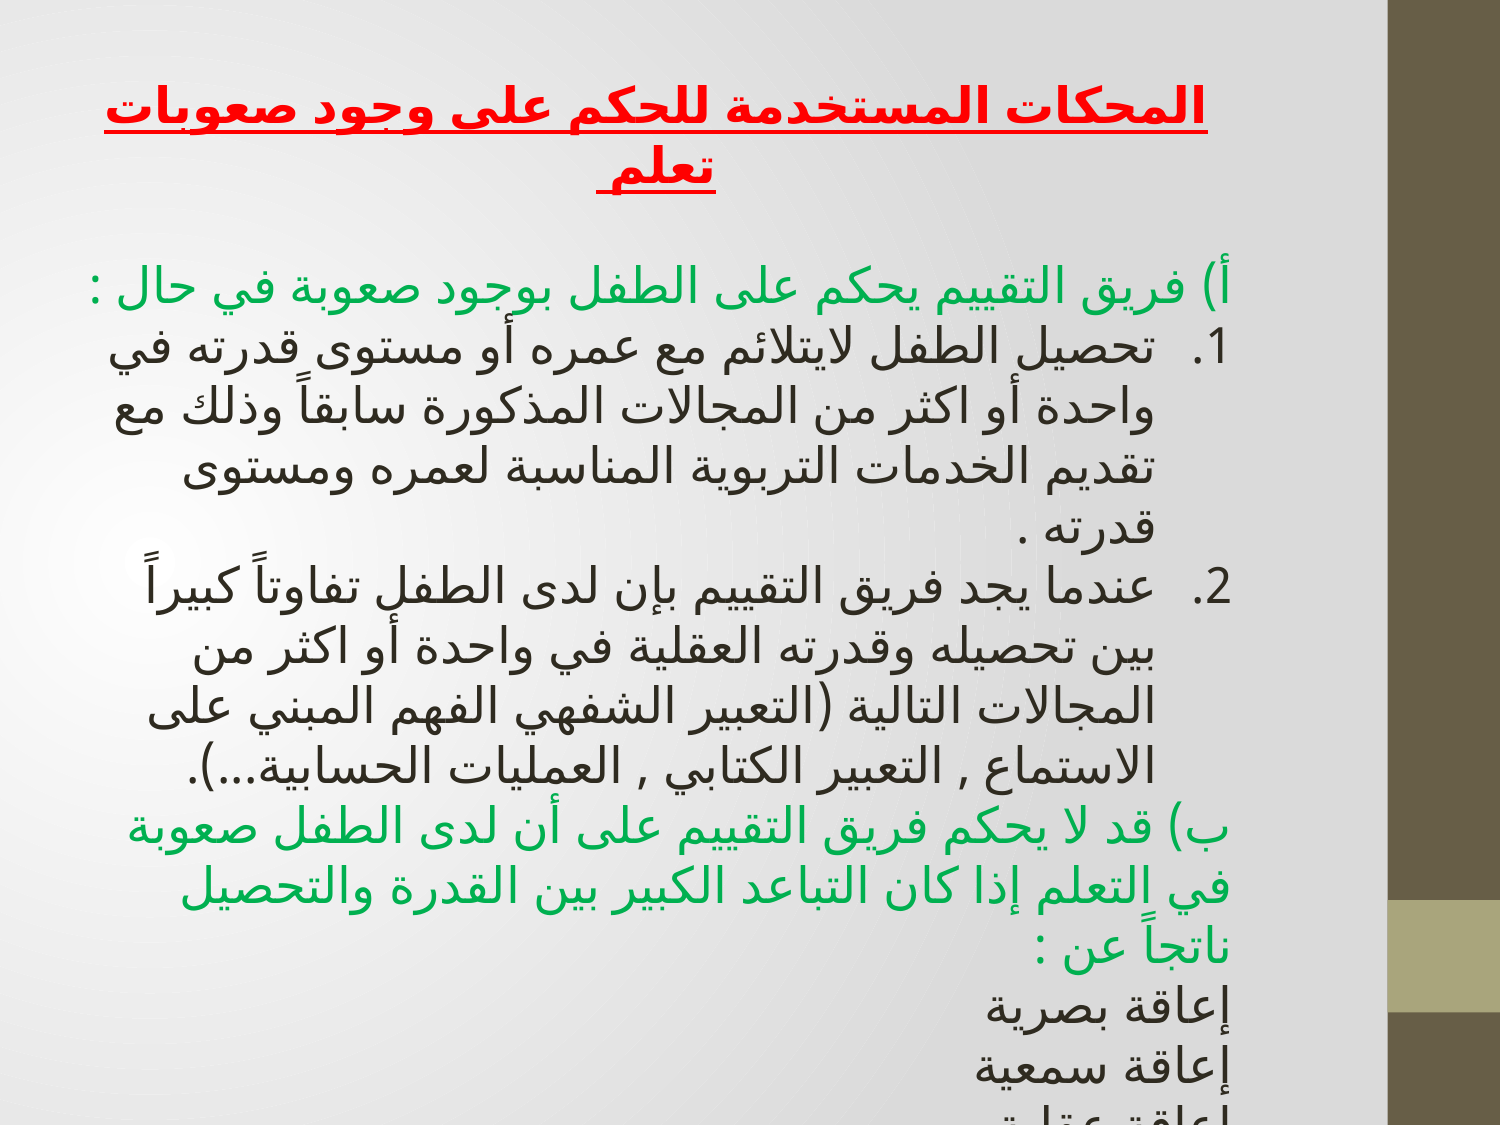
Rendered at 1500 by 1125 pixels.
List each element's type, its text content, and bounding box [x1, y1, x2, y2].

text_box المحكات المستخدمة للحكم على وجود صعوبات تعلم أ) فريق التقييم يحكم على الطفل بوجود صعوبة في حال : تحصيل الطفل لايتلائم مع عمره أو مستوى قدرته في واحدة أو اكثر من المجالات المذكورة سابقاً وذلك مع تقديم الخدمات التربوية المناسبة لعمره ومستوى قدرته . عندما يجد فريق التقييم بإن لدى الطفل تفاوتاً كبيراً بين تحصيله وقدرته العقلية في واحدة أو اكثر من المجالات التالية (التعبير الشفهي الفهم المبني على الاستماع , التعبير الكتابي , العمليات الحسابية...). ب) قد لا يحكم فريق التقييم على أن لدى الطفل صعوبة في التعلم إذا كان التباعد الكبير بين القدرة والتحصيل ناتجاً عن : إعاقة بصرية إعاقة سمعية إعاقة عقلية اضطراب انفعالي او عصبي حرمان بيئي , ثقافي , اقتصادي . [64, 66, 1248, 1125]
